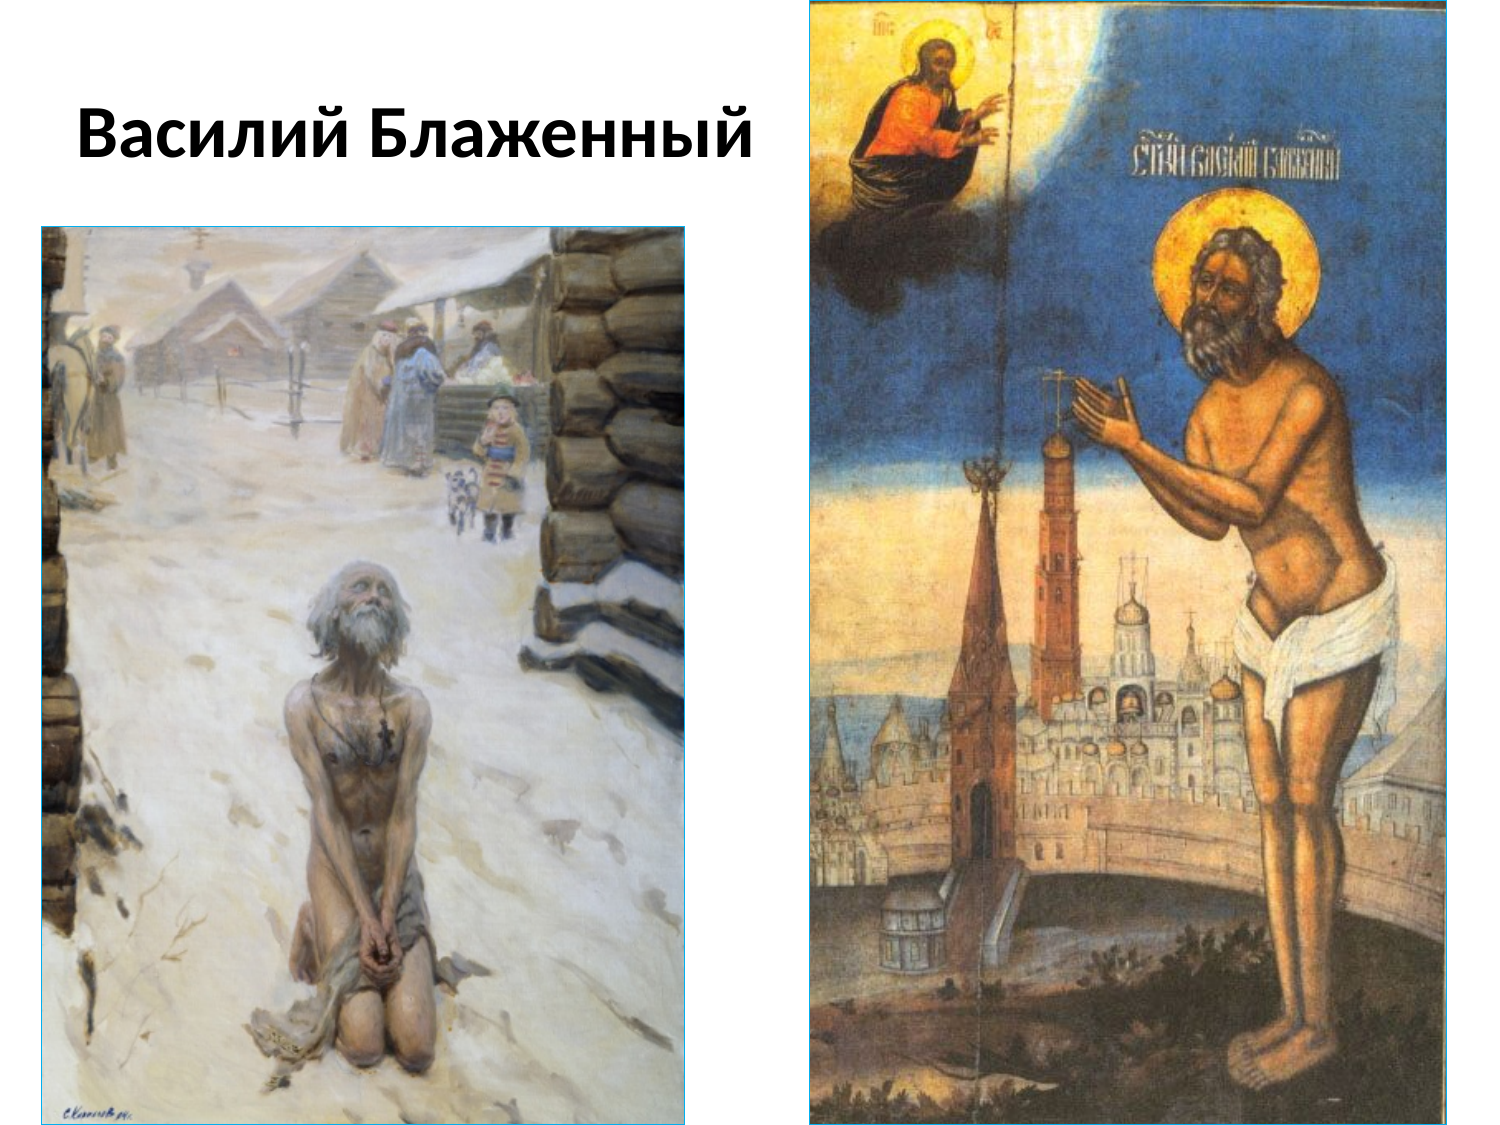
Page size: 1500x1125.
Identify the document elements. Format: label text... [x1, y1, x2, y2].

title Василий Блаженный [0, 45, 803, 233]
picture [43, 228, 683, 1123]
picture [811, 2, 1445, 1123]
